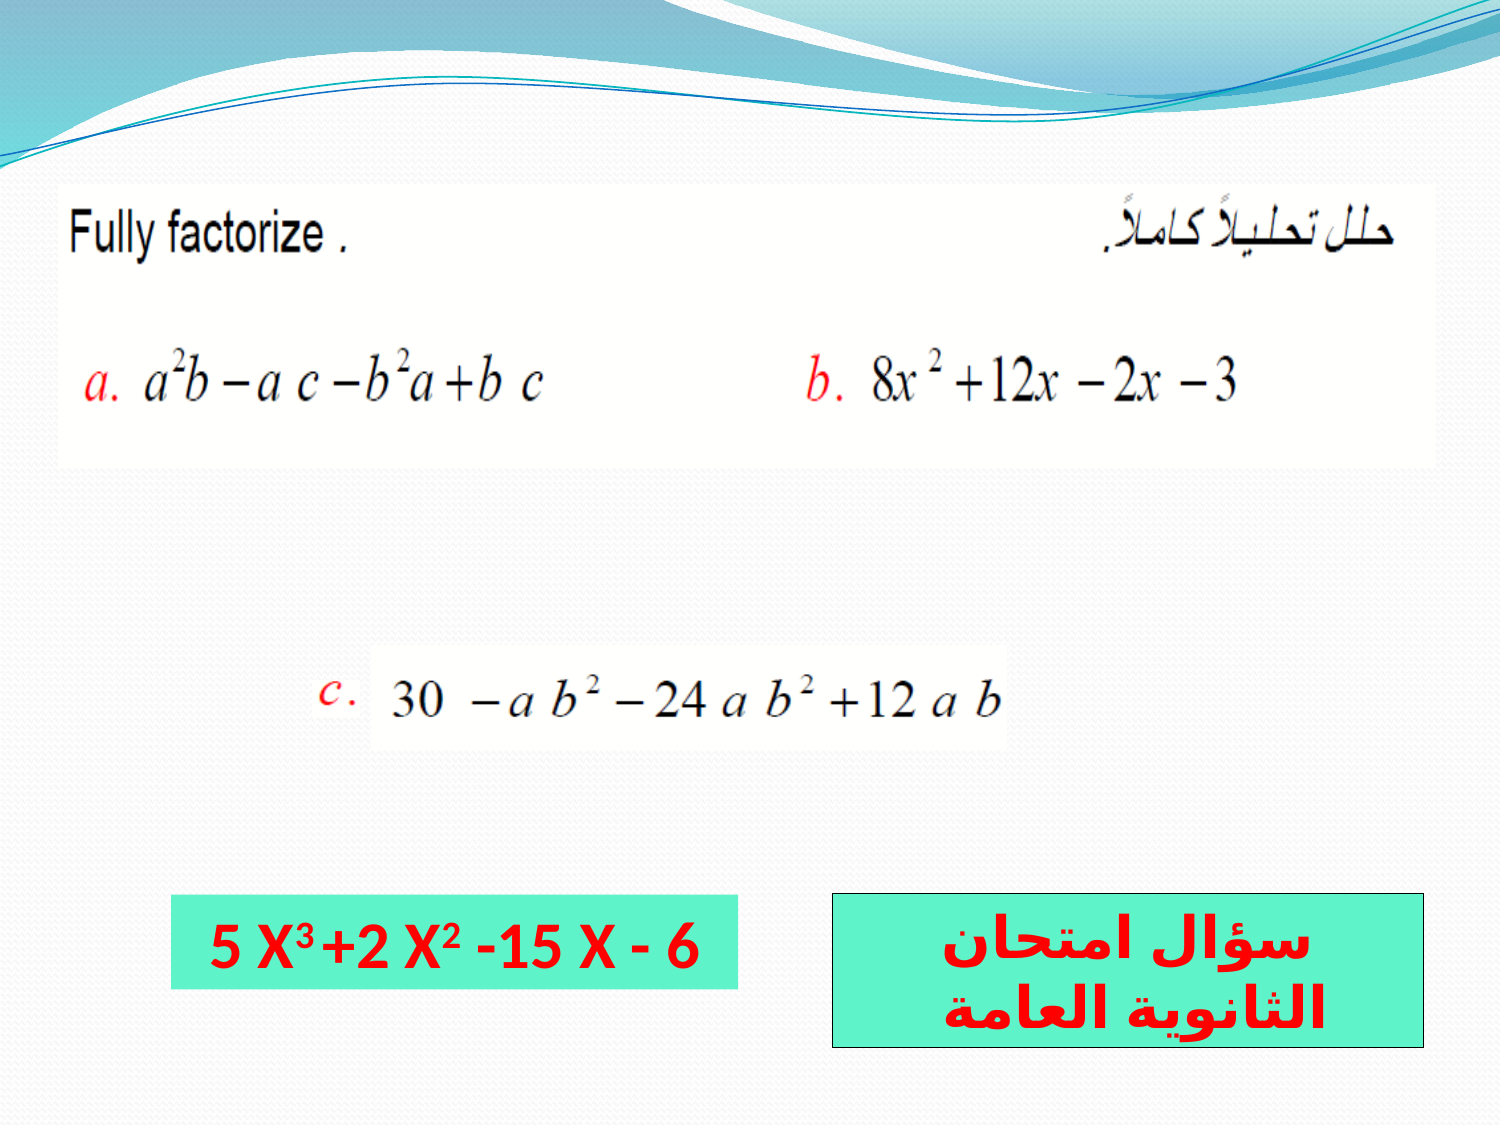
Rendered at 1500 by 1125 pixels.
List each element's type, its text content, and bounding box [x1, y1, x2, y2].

text_box 5 X3 +2 X2 -15 X - 6 [171, 894, 739, 990]
picture [312, 680, 360, 719]
picture [58, 184, 1436, 469]
picture [371, 644, 1007, 751]
text_box سؤال امتحان الثانوية العامة [832, 893, 1424, 1048]
